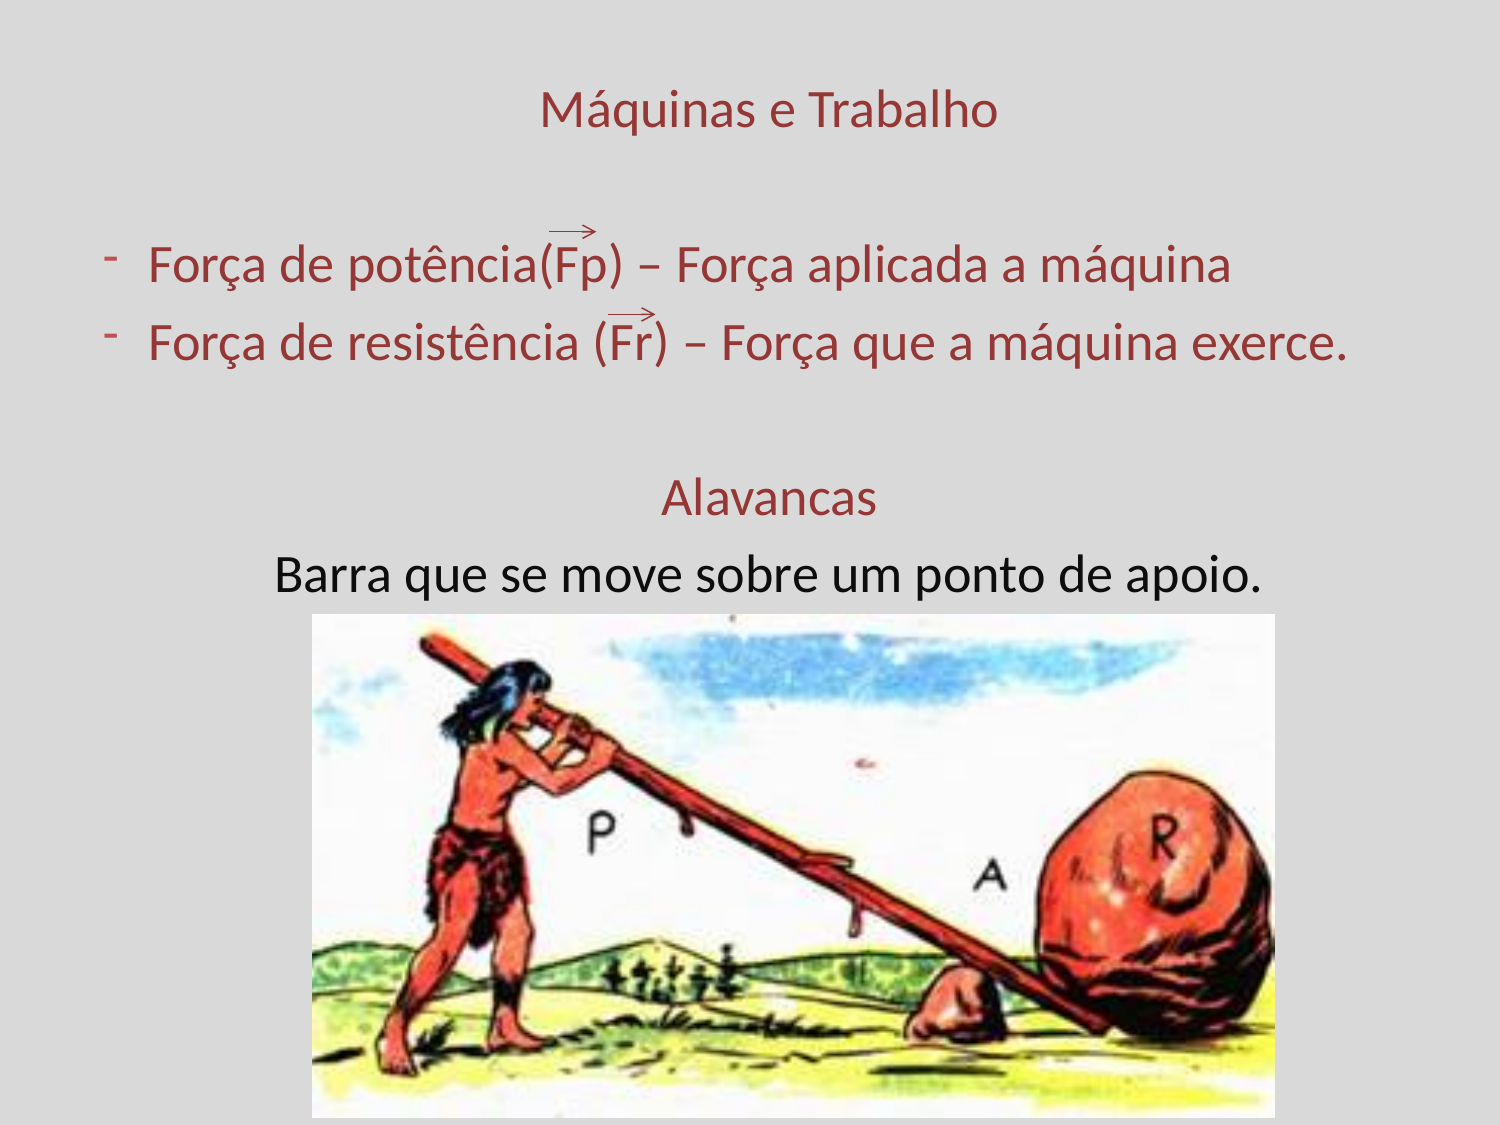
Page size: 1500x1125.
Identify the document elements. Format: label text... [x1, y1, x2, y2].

text_box Máquinas e Trabalho Força de potência(Fp) – Força aplicada a máquina Força de resistência (Fr) – Força que a máquina exerce. Alavancas Barra que se move sobre um ponto de apoio. . [88, 66, 1451, 1059]
picture [312, 613, 1275, 1118]
